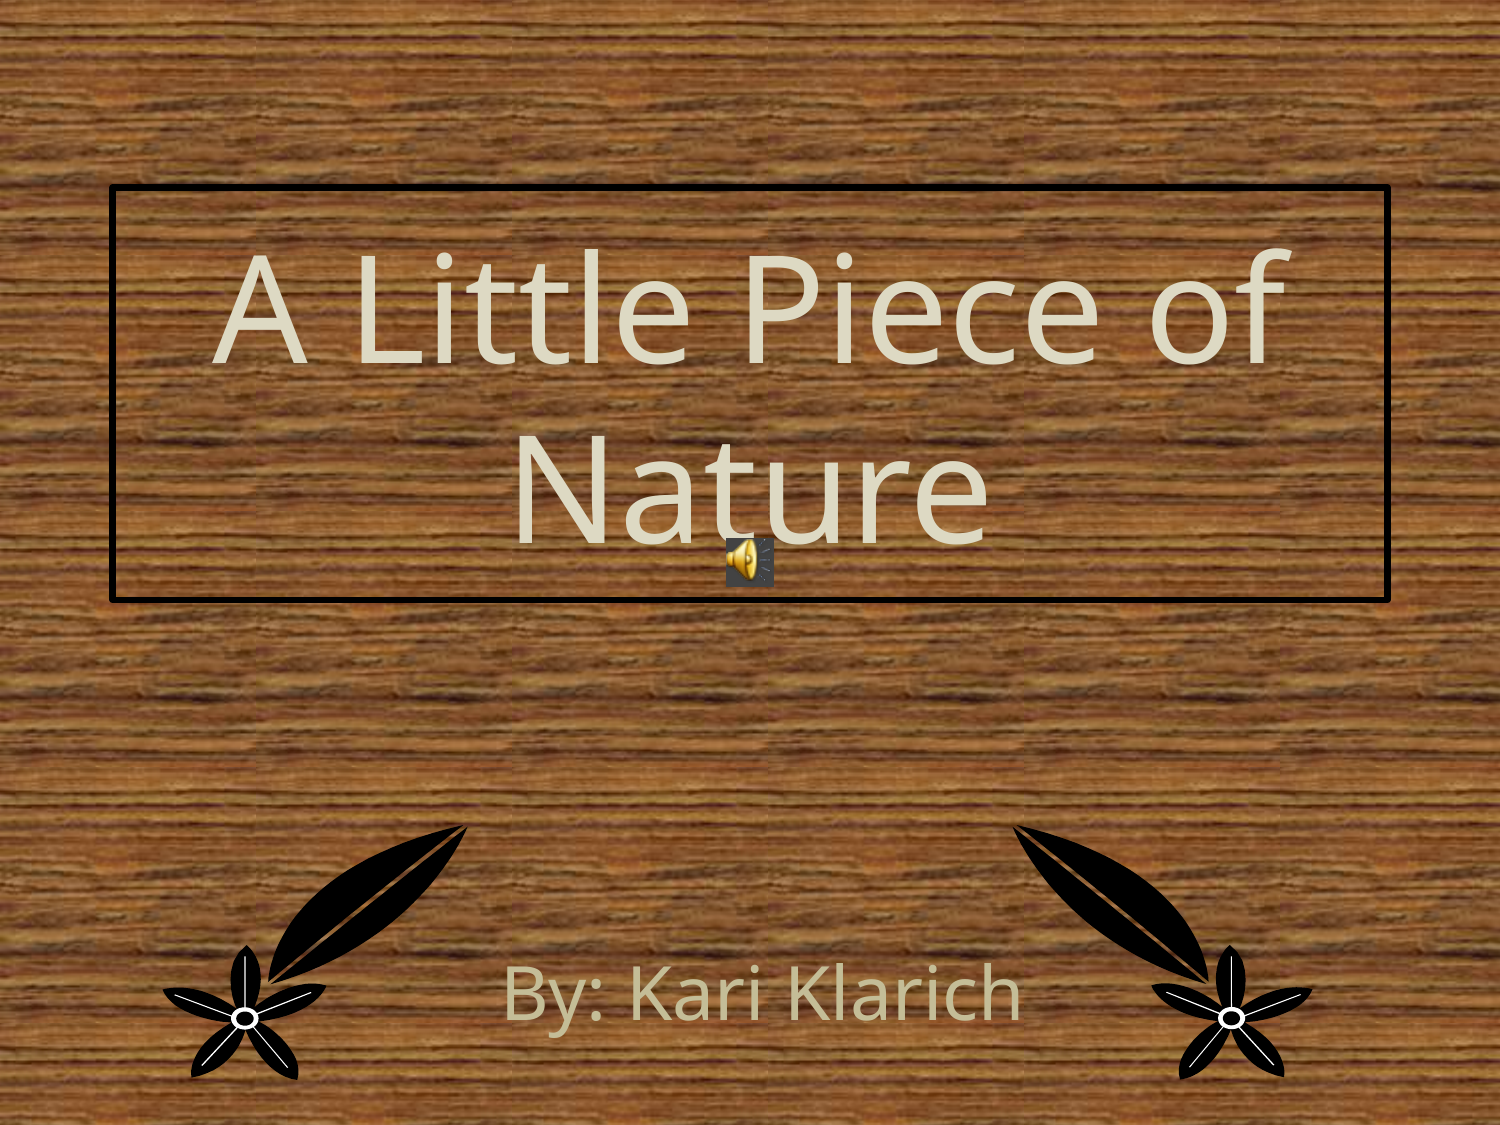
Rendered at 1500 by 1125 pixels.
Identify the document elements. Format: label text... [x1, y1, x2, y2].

picture [0, 0, 1500, 1125]
subtitle By: Kari Klarich [237, 937, 1288, 1100]
title A Little Piece of Nature [112, 187, 1388, 600]
